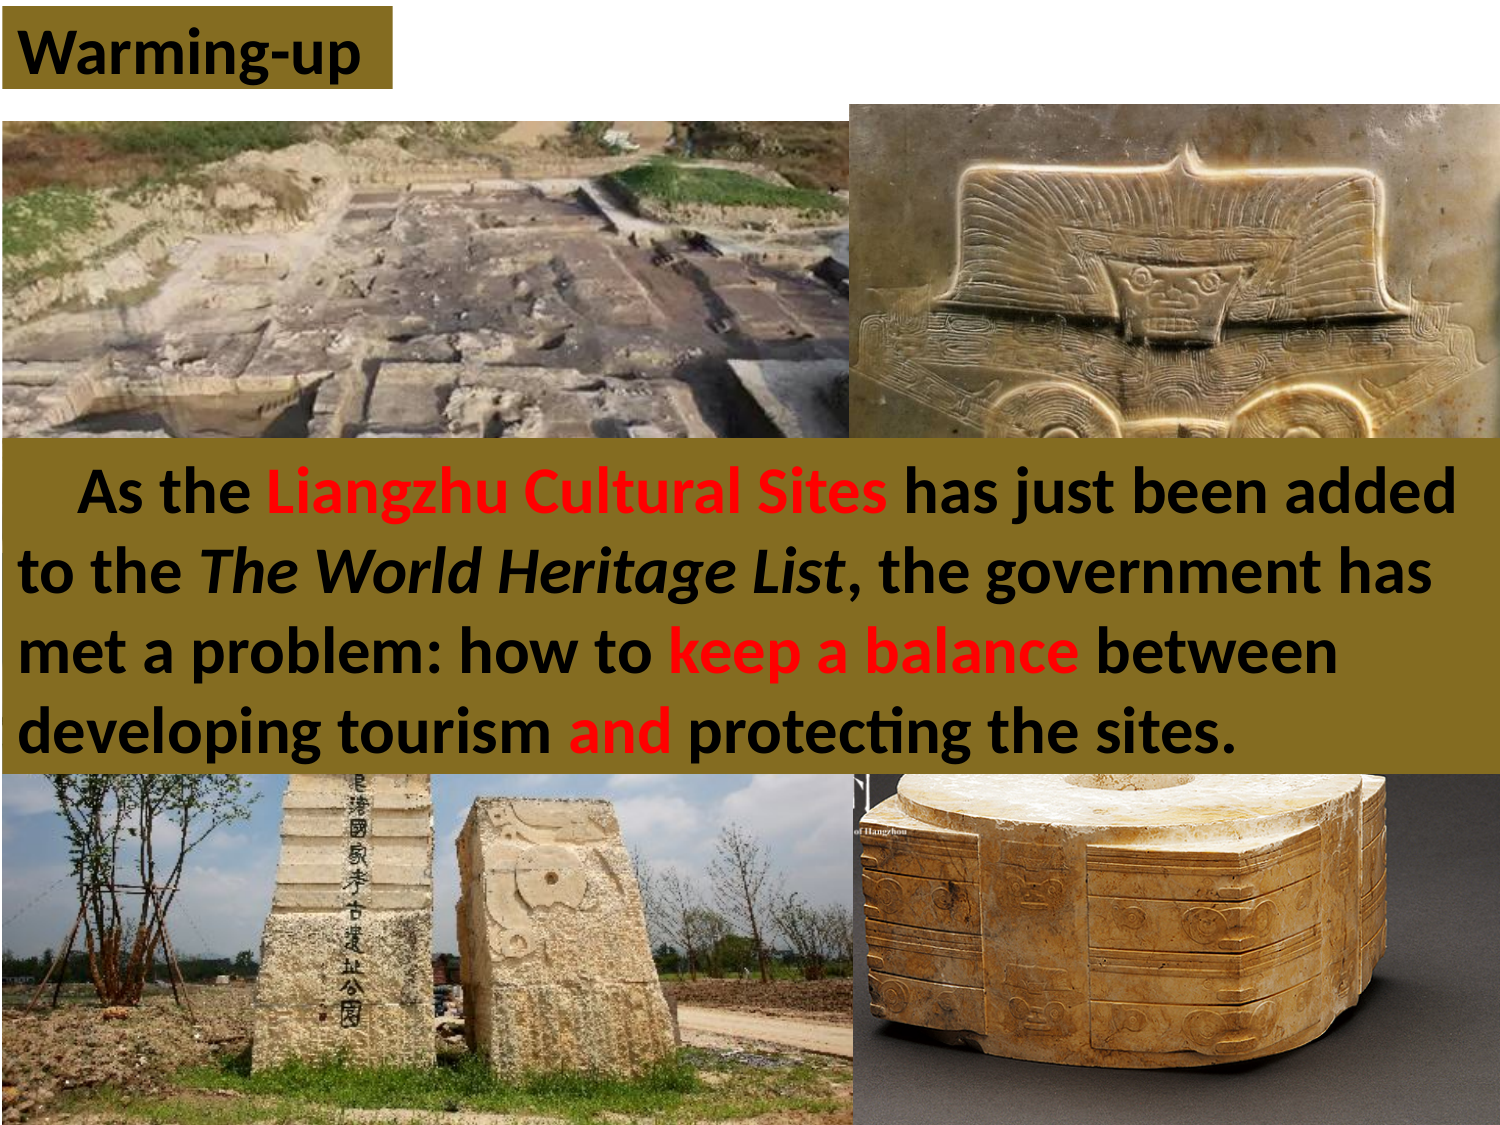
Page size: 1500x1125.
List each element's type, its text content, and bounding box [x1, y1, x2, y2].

text_box Warming-up [0, 4, 395, 91]
picture [2, 104, 1500, 1125]
